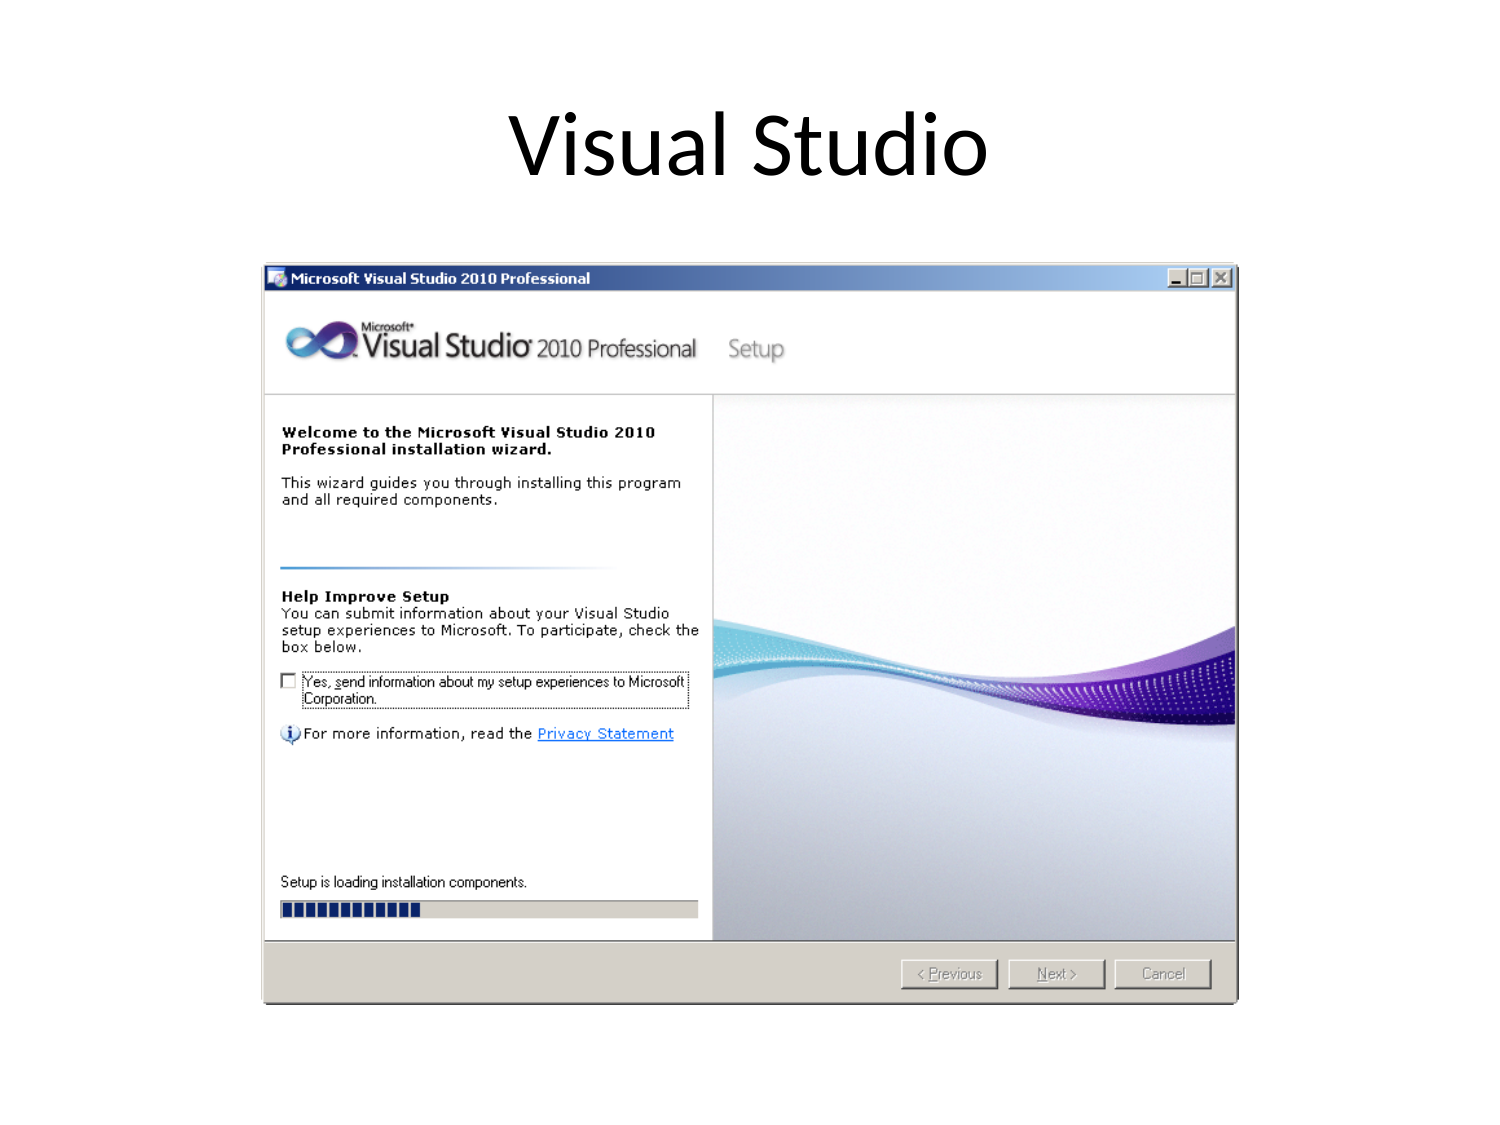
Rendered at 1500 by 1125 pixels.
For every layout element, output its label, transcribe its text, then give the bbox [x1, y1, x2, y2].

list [261, 262, 1239, 1006]
title Visual Studio [75, 45, 1425, 233]
